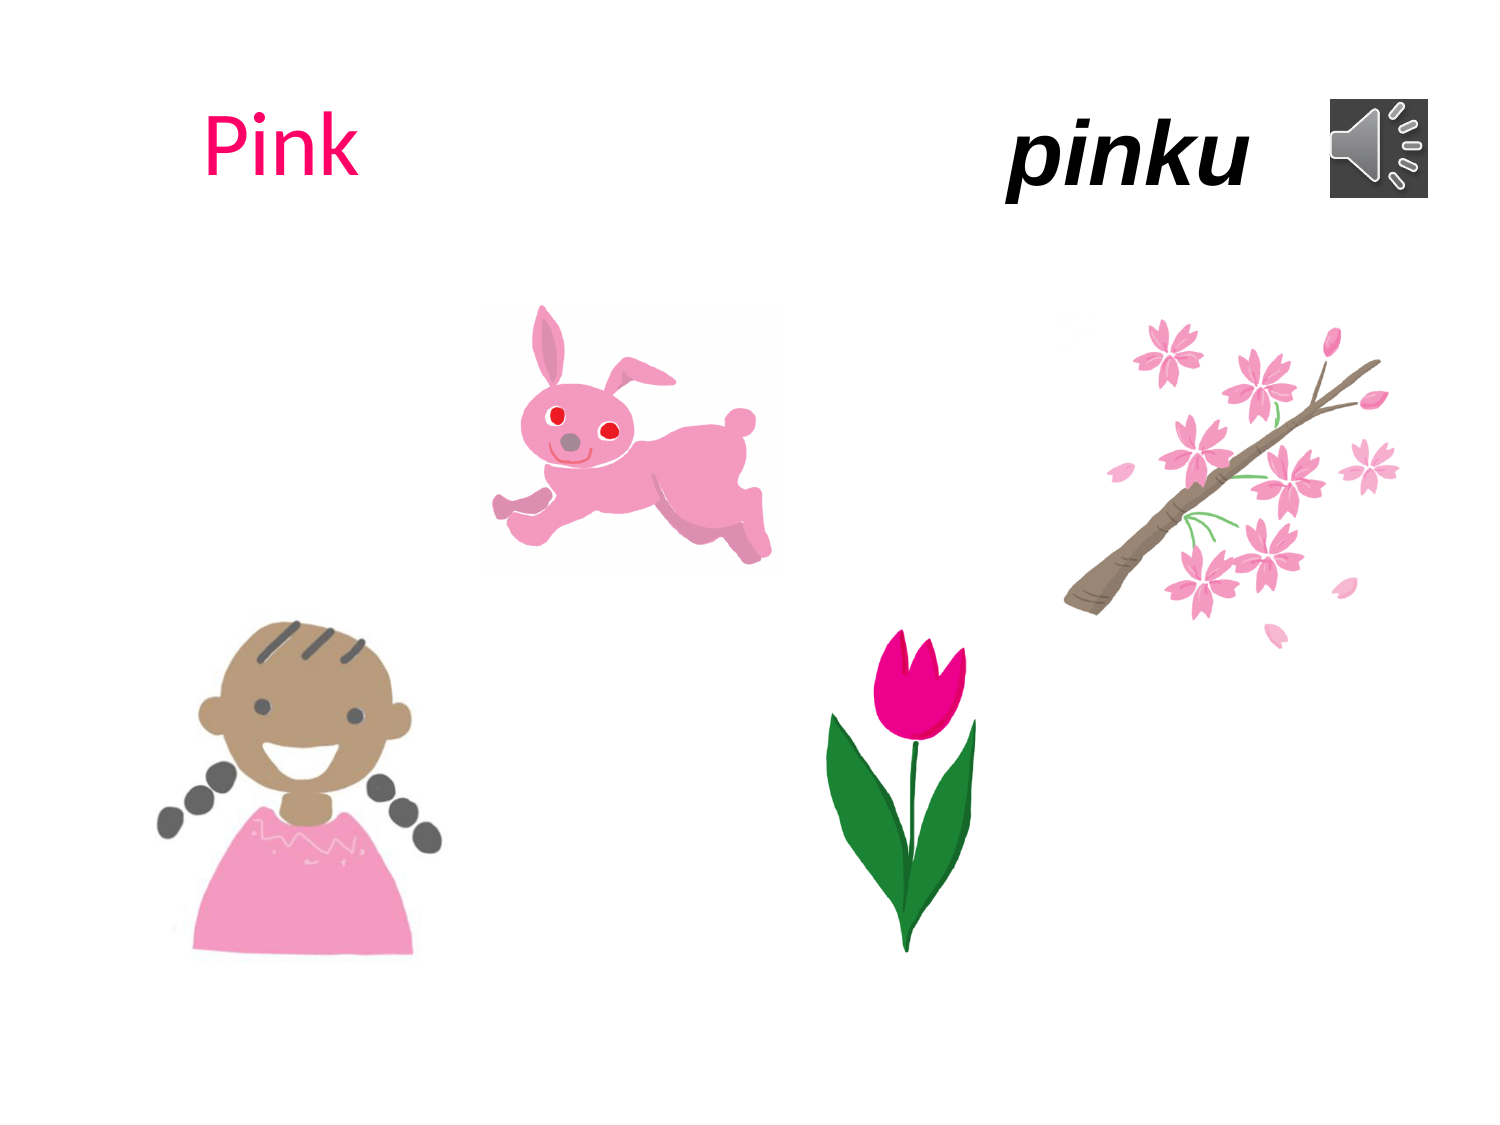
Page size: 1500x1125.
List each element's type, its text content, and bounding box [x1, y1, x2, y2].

picture [135, 609, 455, 980]
picture [1328, 98, 1429, 199]
picture [1056, 314, 1401, 655]
title Pink [75, 45, 786, 233]
picture [478, 302, 783, 575]
text_box pinku [797, 54, 1463, 243]
picture [808, 621, 1006, 963]
